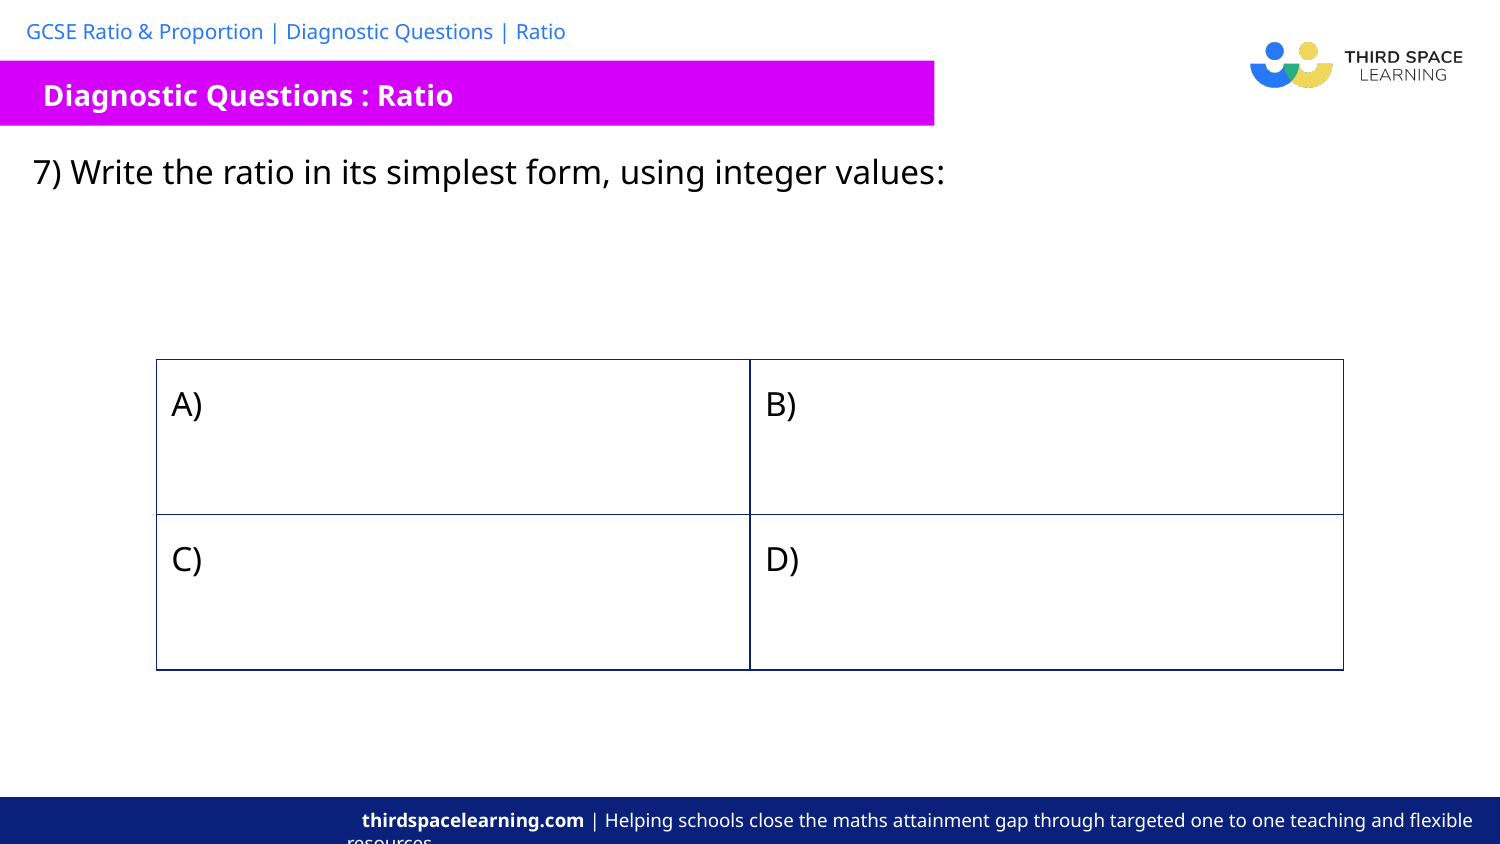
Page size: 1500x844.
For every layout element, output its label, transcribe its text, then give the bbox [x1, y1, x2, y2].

picture [1250, 33, 1465, 99]
text_box Diagnostic Questions : Ratio [27, 61, 778, 127]
